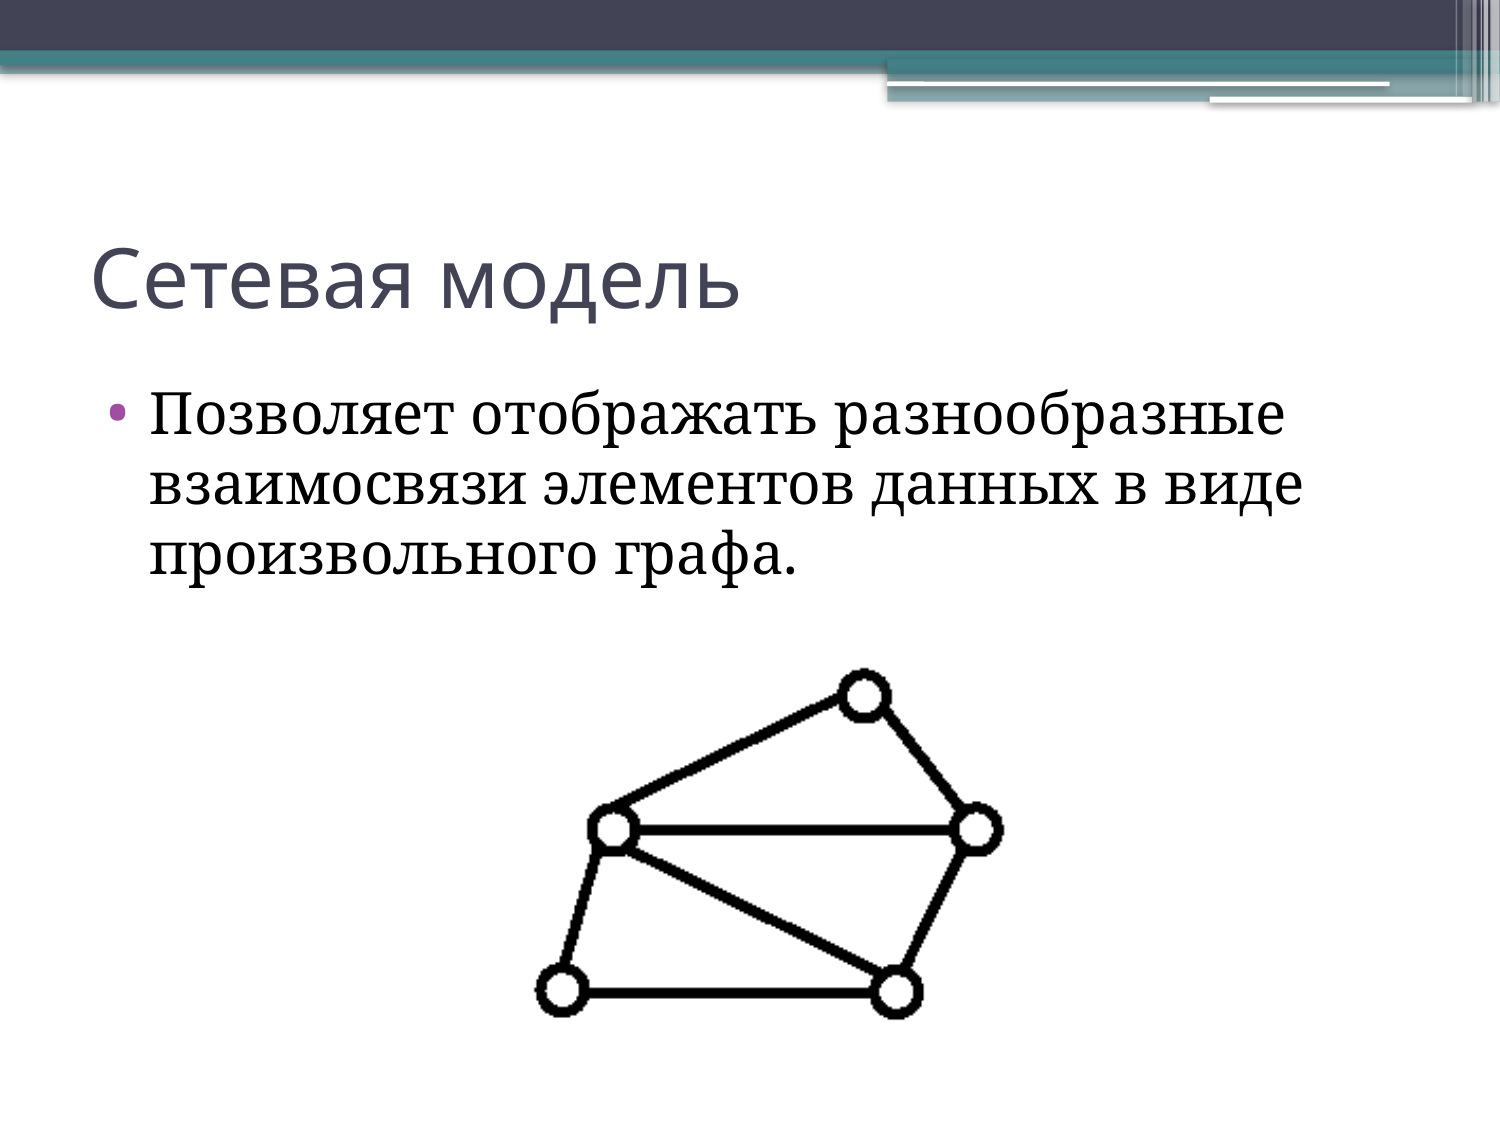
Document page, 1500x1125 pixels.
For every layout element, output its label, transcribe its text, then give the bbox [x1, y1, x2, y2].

list Позволяет отображать разнообразные взаимосвязи элементов данных в виде произвольного графа. [75, 368, 1425, 1079]
picture [501, 656, 1030, 1054]
title Сетевая модель [75, 187, 1425, 363]
